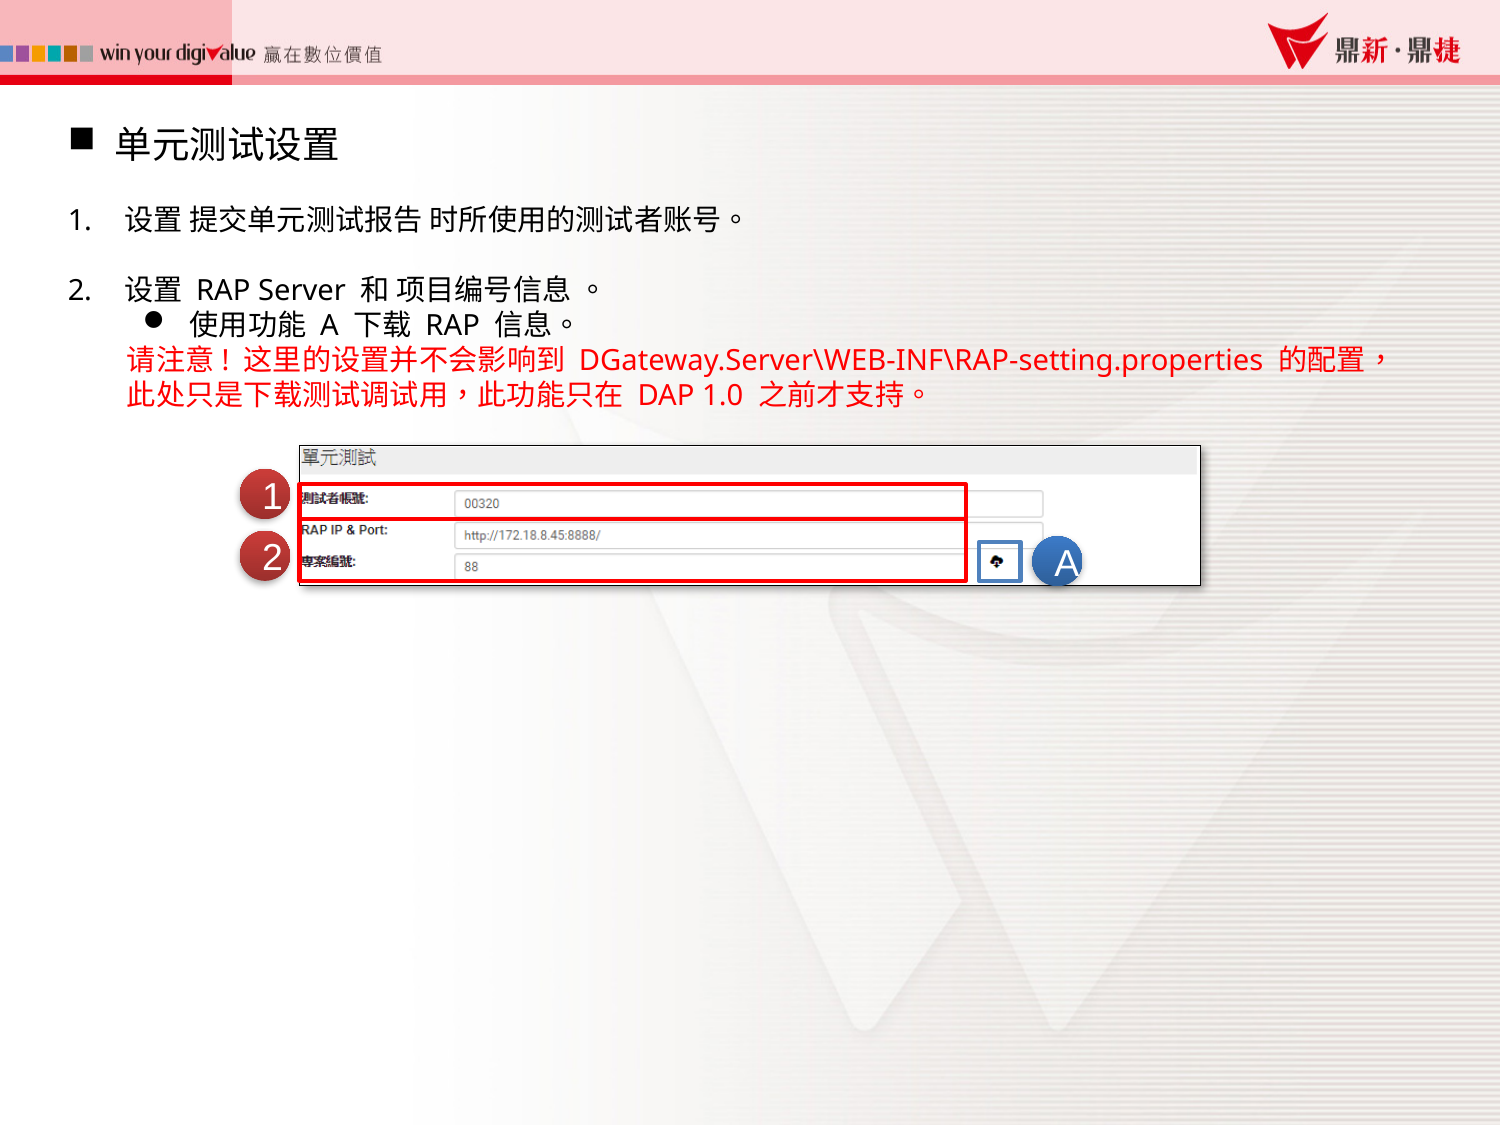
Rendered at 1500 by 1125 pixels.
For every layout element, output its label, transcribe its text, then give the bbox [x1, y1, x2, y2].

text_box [239, 445, 1201, 587]
text_box 单元测试设置 设置 提交单元测试报告 时所使用的测试者账号。 设置 RAP Server 和 项目编号信息 。 使用功能 A 下载 RAP 信息。 请注意! 这里的设置并不会影响到 DGateway.Server\WEB-INF\RAP-setting.properties 的配置， 此处只是下载测试调试用，此功能只在 DAP 1.0 之前才支持。 [53, 113, 1437, 811]
picture [0, 0, 1500, 1125]
